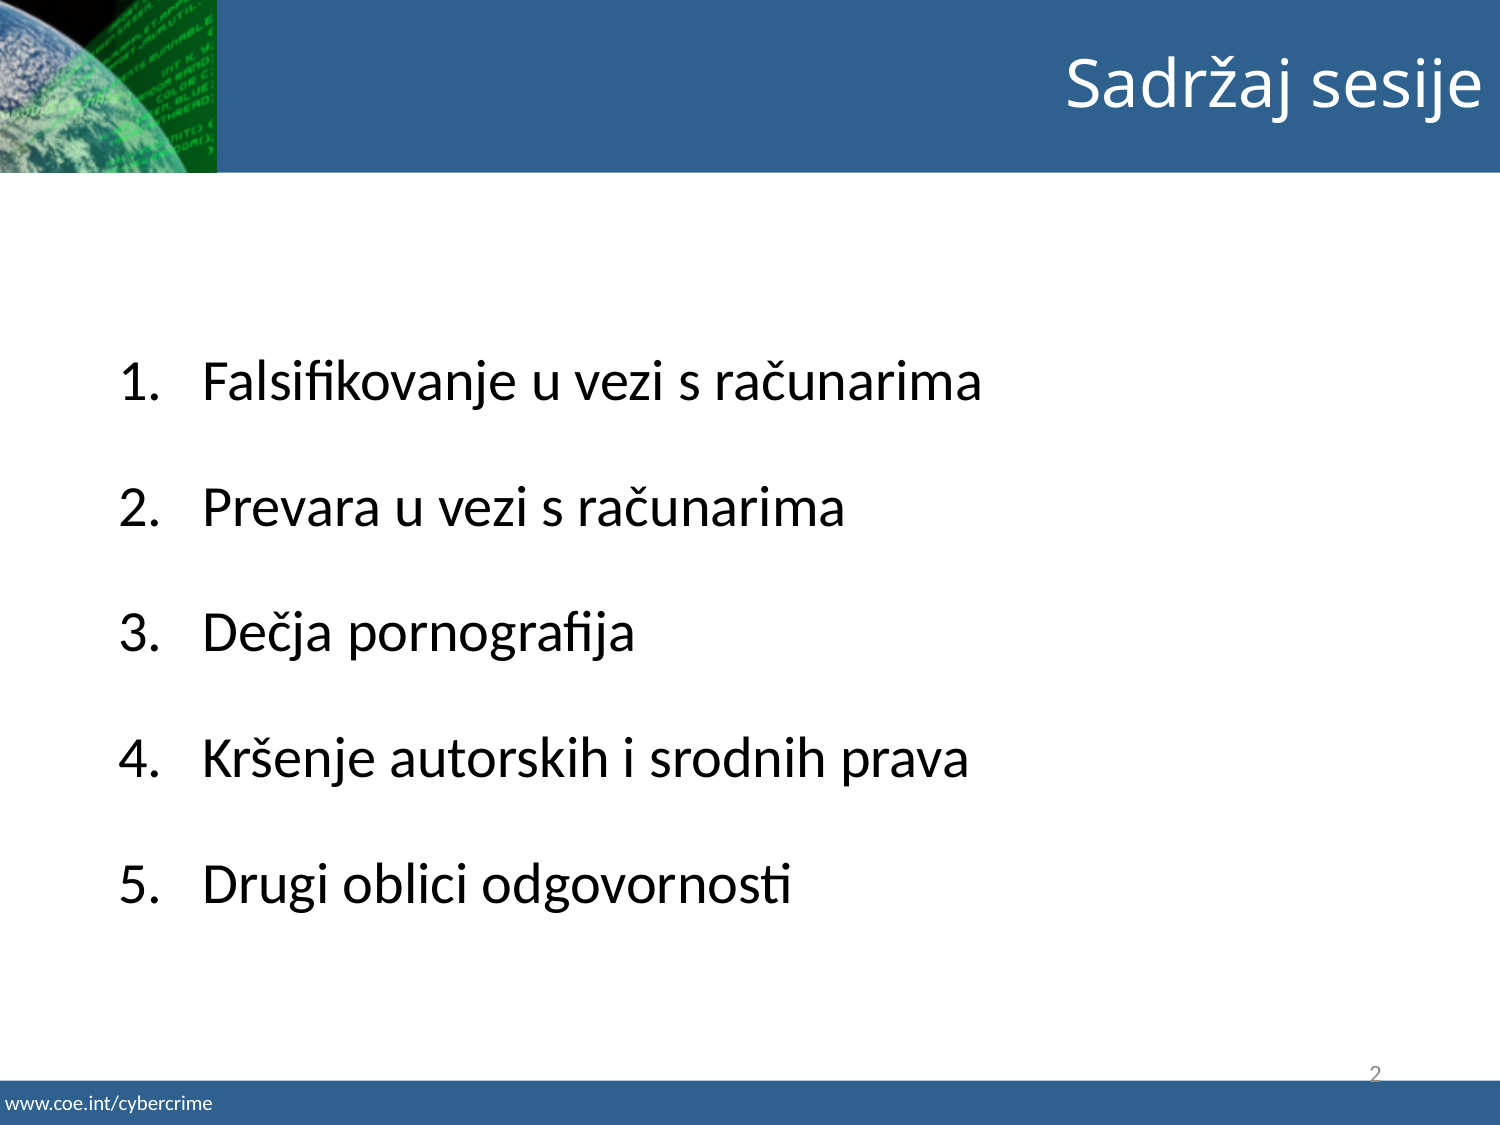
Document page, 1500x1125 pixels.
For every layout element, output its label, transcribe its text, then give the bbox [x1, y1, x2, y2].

picture [0, 0, 217, 173]
list Falsifikovanje u vezi s računarima Prevara u vezi s računarima Dečja pornografija Kršenje autorskih i srodnih prava Drugi oblici odgovornosti [103, 299, 1397, 1014]
slide_number 2 [1059, 1042, 1397, 1103]
list Sadržaj sesije [421, 0, 1500, 172]
